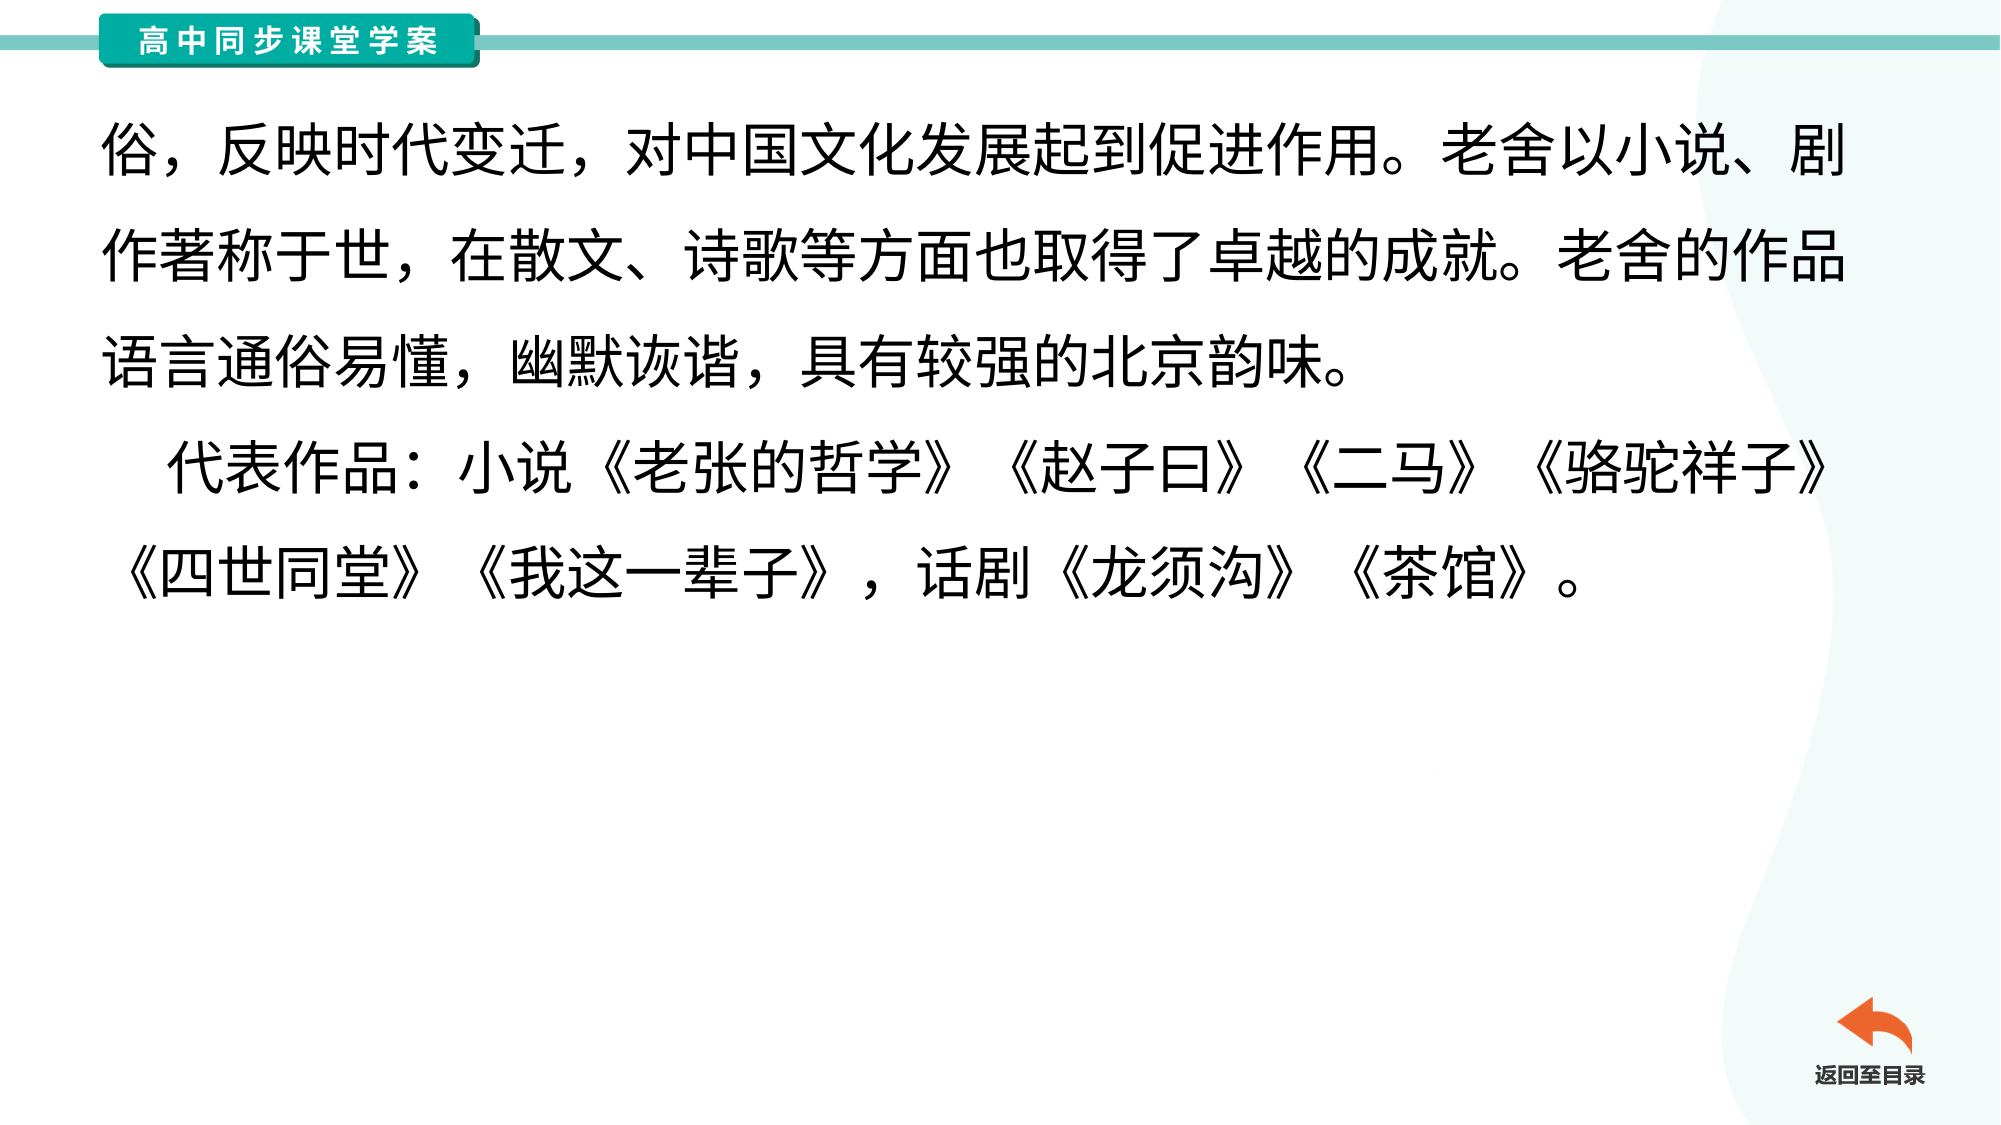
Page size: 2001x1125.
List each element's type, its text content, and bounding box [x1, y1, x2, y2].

picture [0, 0, 2000, 1125]
text_box 俗，反映时代变迁，对中国文化发展起到促进作用。老舍以小说、剧 作著称于世，在散文、诗歌等方面也取得了卓越的成就。老舍的作品 语言通俗易懂，幽默诙谐，具有较强的北京韵味。 代表作品：小说《老张的哲学》《赵子曰》《二马》《骆驼祥子》 《四世同堂》《我这一辈子》，话剧《龙须沟》《茶馆》。 [100, 76, 1899, 595]
